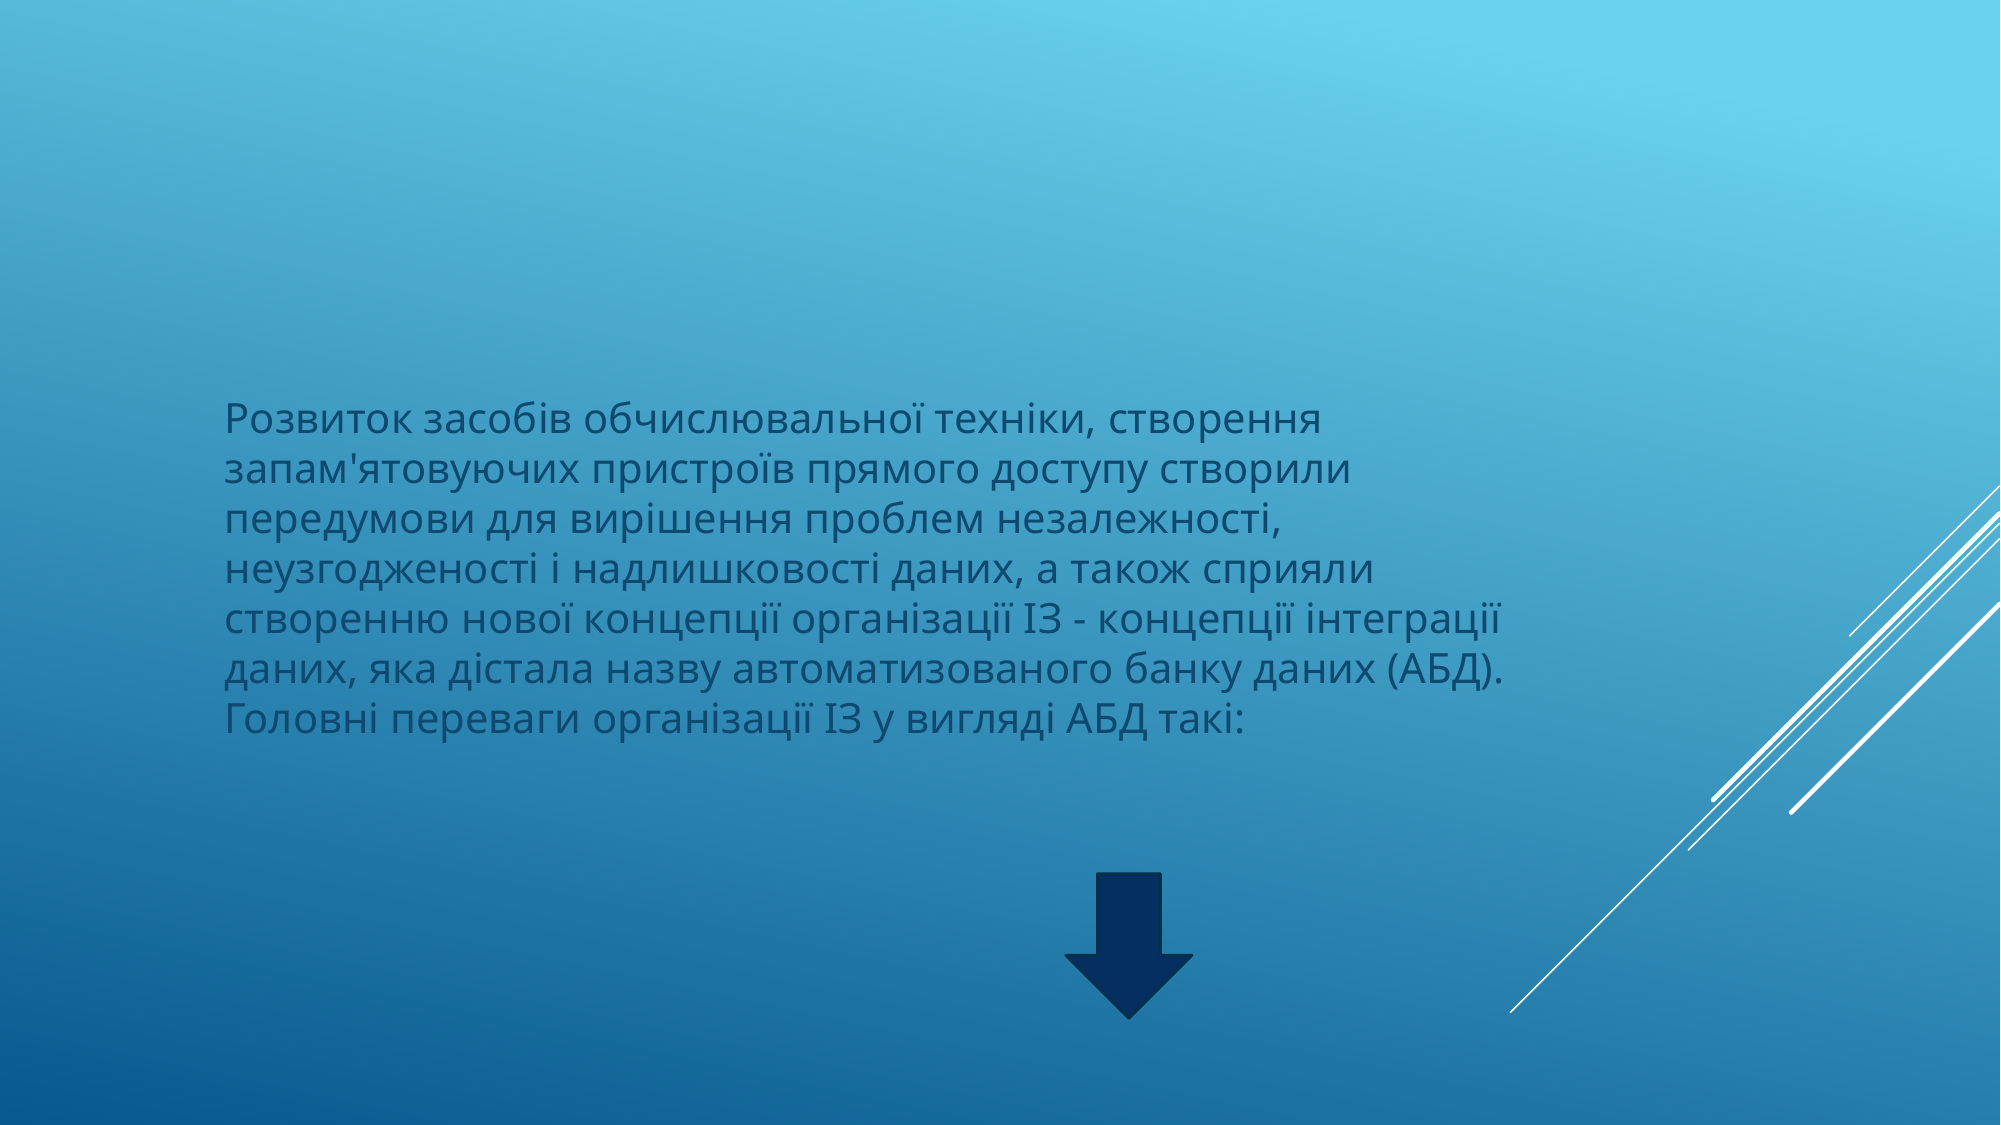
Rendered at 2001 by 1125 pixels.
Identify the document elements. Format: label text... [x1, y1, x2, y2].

text_box [1064, 872, 1194, 1020]
list Розвиток засобів обчислювальної техніки, створення запам'ятовуючих пристроїв прямого доступу створили передумови для вирішення проблем незалежності, неузгодженості і надлишковості даних, а також сприяли створенню нової концепції організації ІЗ - концепції інтеграції даних, яка дістала назву автоматизованого банку даних (АБД). Головні переваги організації ІЗ у вигляді АБД такі: [209, 60, 1610, 1074]
